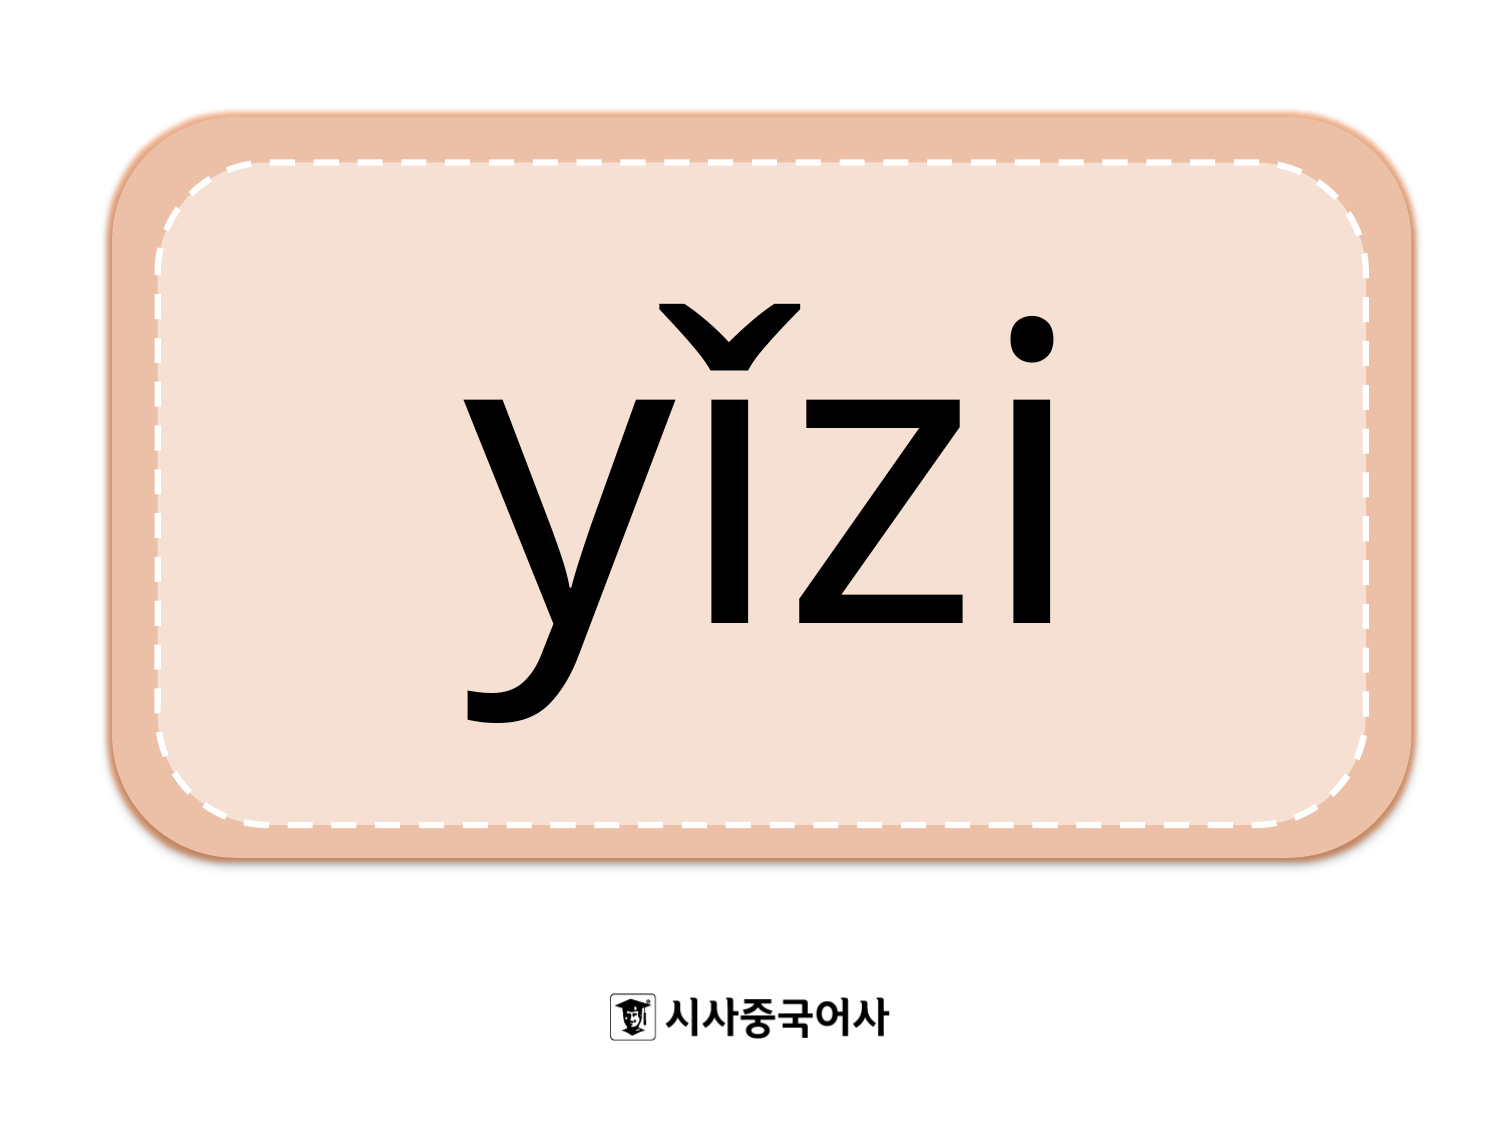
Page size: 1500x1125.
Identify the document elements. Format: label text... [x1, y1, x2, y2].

picture [602, 987, 898, 1047]
text_box yǐzi [171, 125, 1380, 788]
